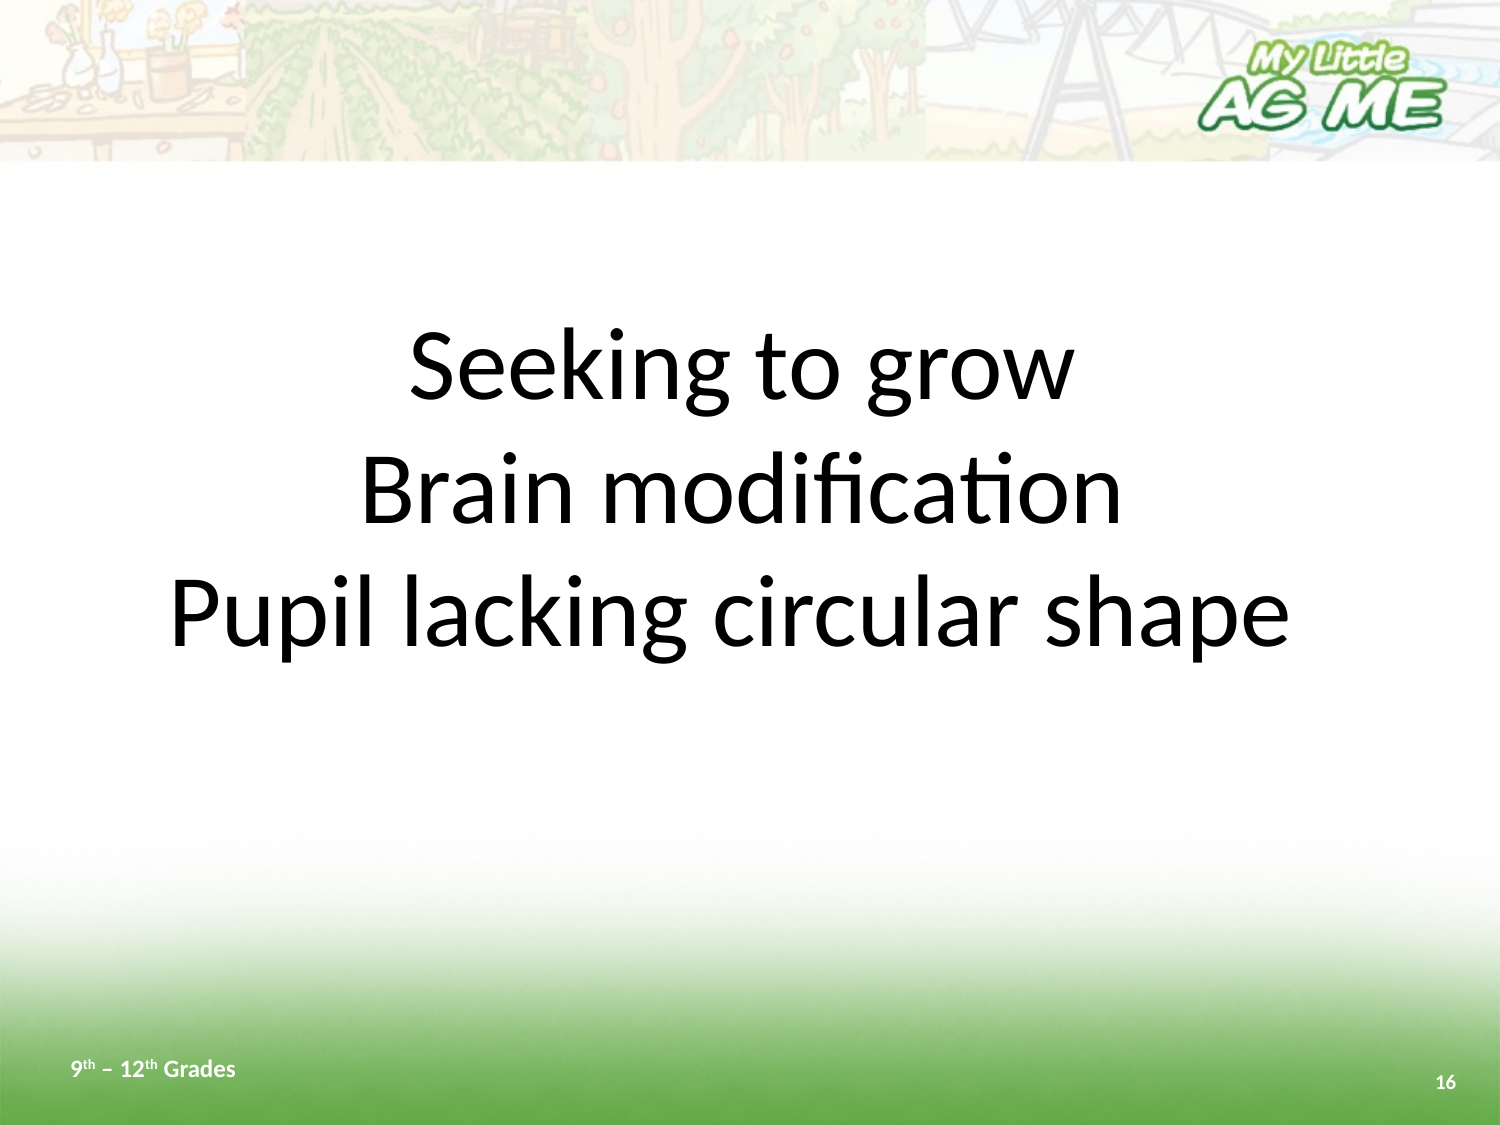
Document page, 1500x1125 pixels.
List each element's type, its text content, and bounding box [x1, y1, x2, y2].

picture [0, 0, 1500, 1125]
text_box Seeking to grow Brain modification Pupil lacking circular shape [133, 289, 1352, 675]
